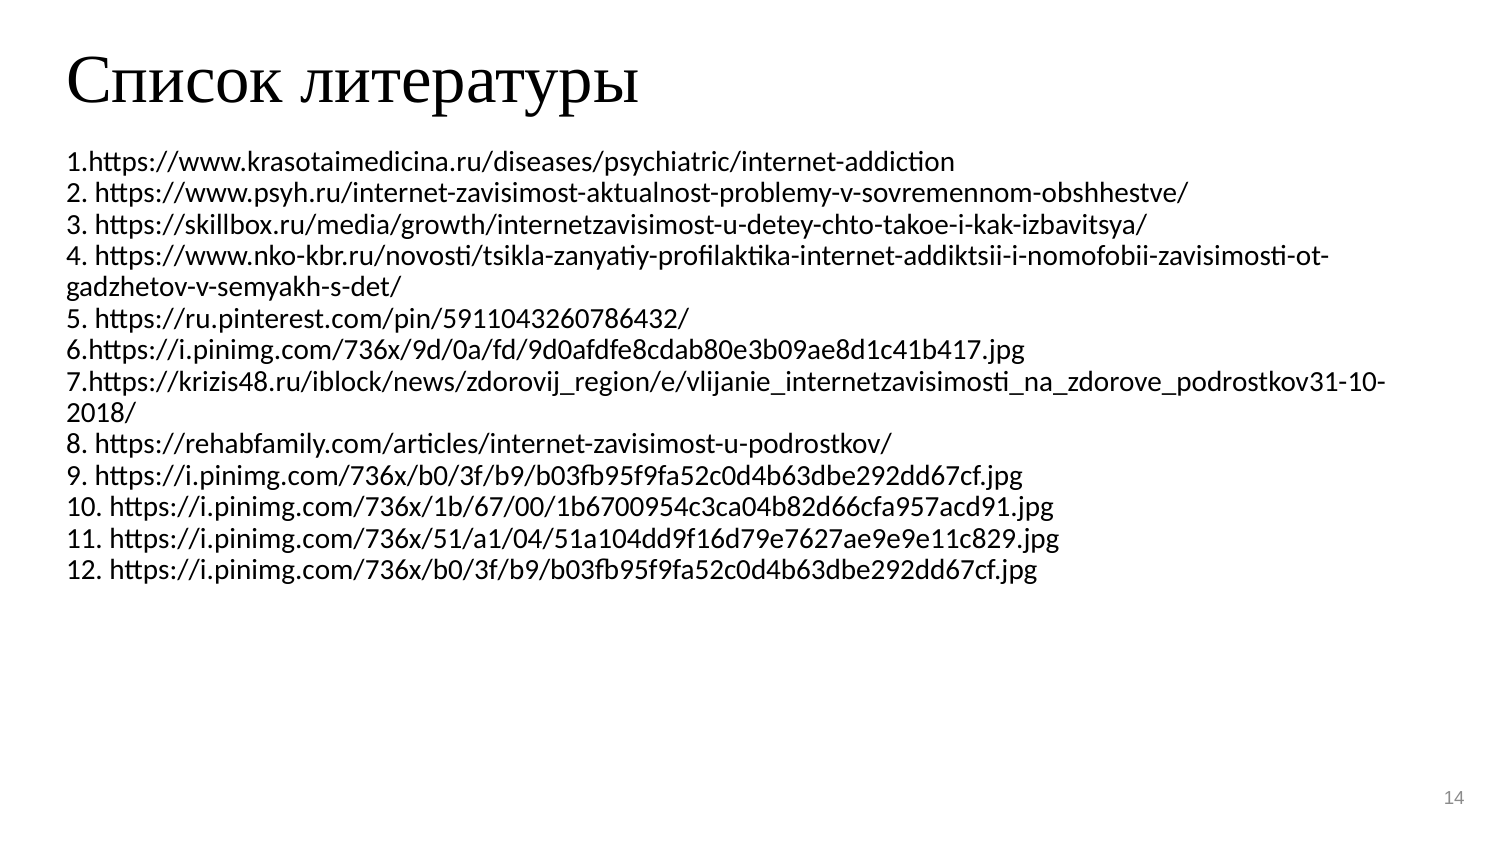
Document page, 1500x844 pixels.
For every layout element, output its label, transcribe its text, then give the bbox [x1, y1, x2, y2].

list 1.https://www.krasotaimedicina.ru/diseases/psychiatric/internet-addiction 2. https://www.psyh.ru/internet-zavisimost-aktualnost-problemy-v-sovremennom-obshhestve/ 3. https://skillbox.ru/media/growth/internetzavisimost-u-detey-chto-takoe-i-kak-izbavitsya/ 4. https://www.nko-kbr.ru/novosti/tsikla-zanyatiy-profilaktika-internet-addiktsii-i-nomofobii-zavisimosti-ot-gadzhetov-v-semyakh-s-det/ 5. https://ru.pinterest.com/pin/5911043260786432/ 6.https://i.pinimg.com/736x/9d/0a/fd/9d0afdfe8cdab80e3b09ae8d1c41b417.jpg 7.https://krizis48.ru/iblock/news/zdorovij_region/e/vlijanie_internetzavisimosti_na_zdorove_podrostkov31-10-2018/ 8. https://rehabfamily.com/articles/internet-zavisimost-u-podrostkov/ 9. https://i.pinimg.com/736x/b0/3f/b9/b03fb95f9fa52c0d4b63dbe292dd67cf.jpg 10. https://i.pinimg.com/736x/1b/67/00/1b6700954c3ca04b82d66cfa957acd91.jpg 11. https://i.pinimg.com/736x/51/a1/04/51a104dd9f16d79e7627ae9e9e11c829.jpg 12. https://i.pinimg.com/736x/b0/3f/b9/b03fb95f9fa52c0d4b63dbe292dd67cf.jpg [51, 131, 1449, 727]
slide_number 14 [1389, 764, 1480, 830]
title Список литературы [51, 27, 1449, 122]
